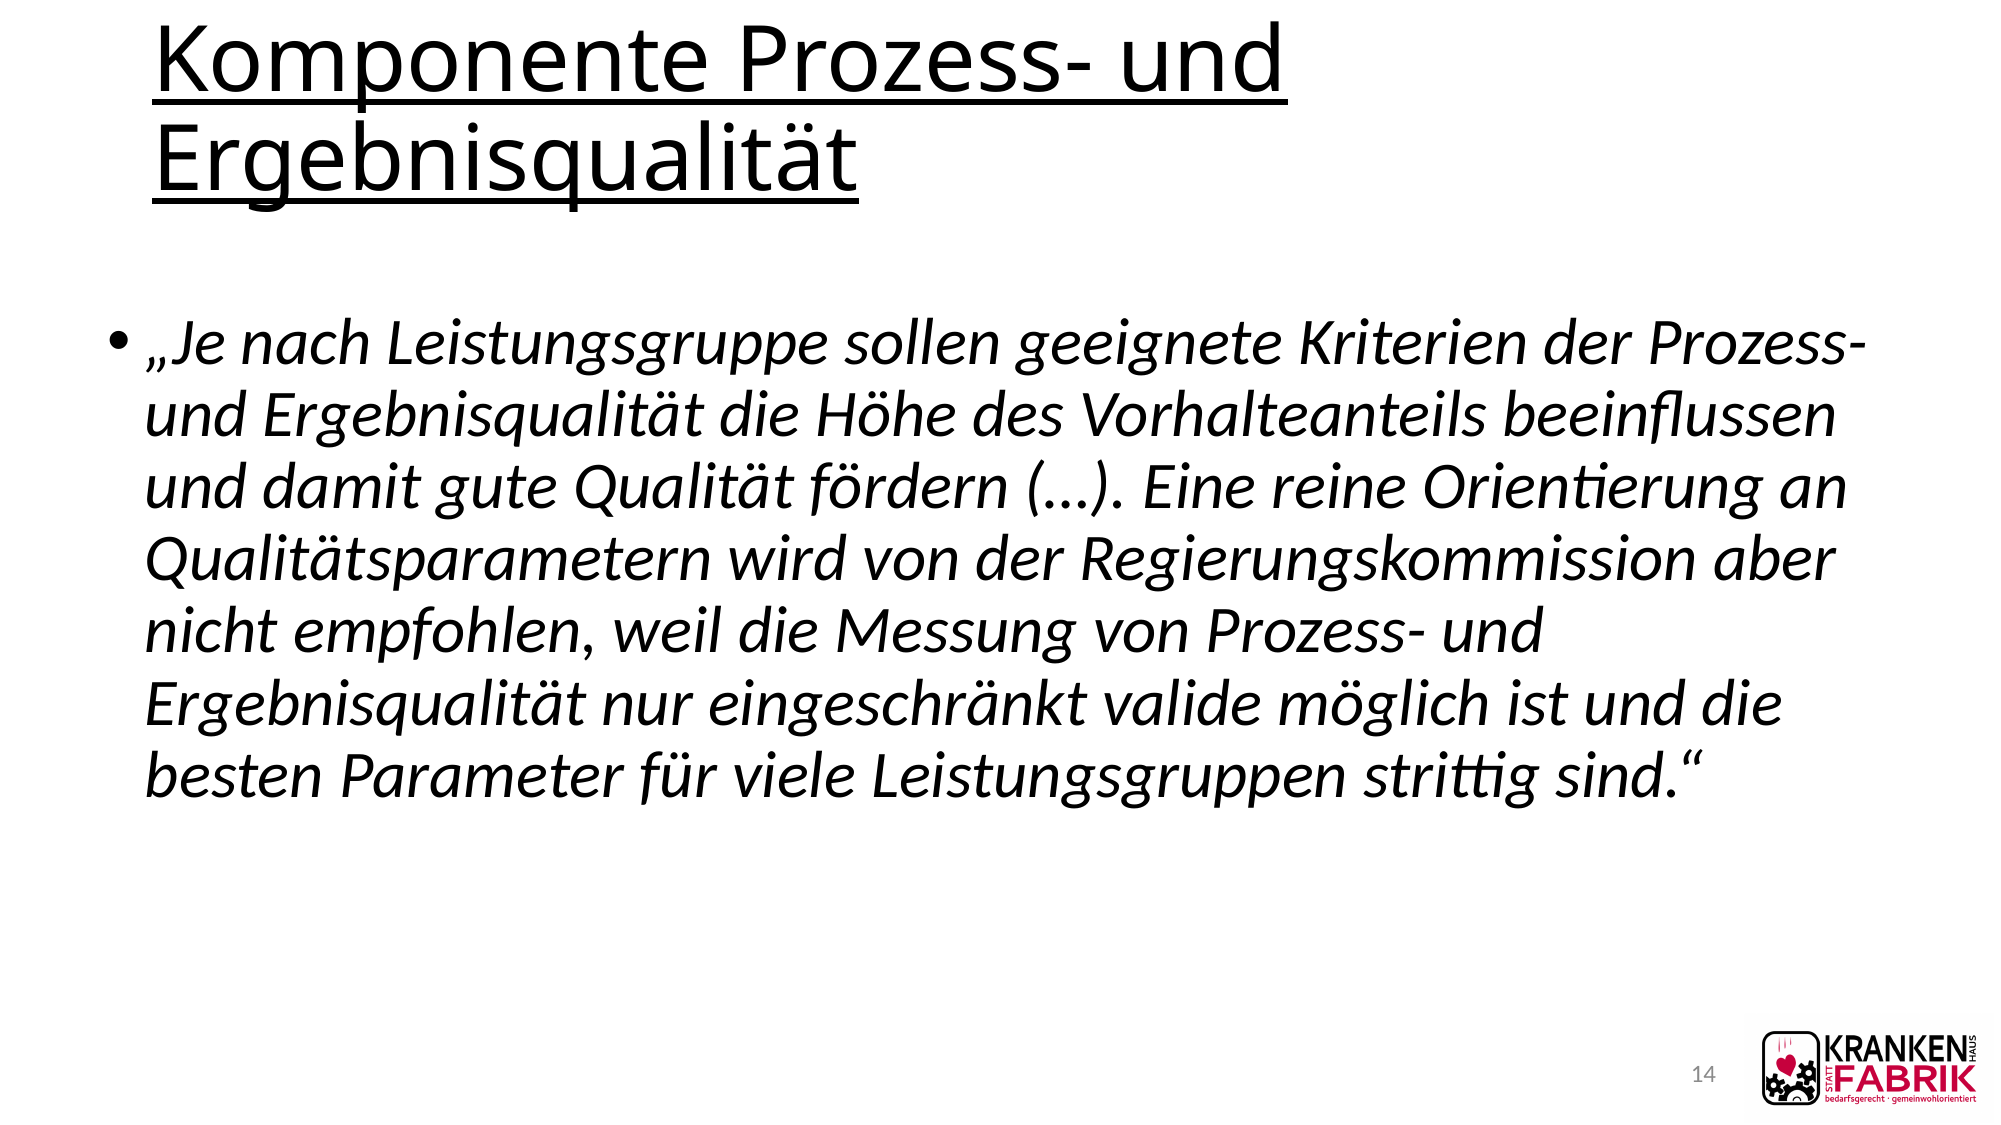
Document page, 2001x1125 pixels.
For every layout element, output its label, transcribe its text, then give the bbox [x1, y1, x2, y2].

slide_number 14 [1281, 1042, 1731, 1103]
picture [1744, 1013, 1994, 1123]
title Komponente Prozess- und Ergebnisqualität [137, 3, 1863, 221]
list „Je nach Leistungsgruppe sollen geeignete Kriterien der Prozess- und Ergebnisqualität die Höhe des Vorhalteanteils beeinflussen und damit gute Qualität fördern (…). Eine reine Orientierung an Qualitätsparametern wird von der Regierungskommission aber nicht empfohlen, weil die Messung von Prozess- und Ergebnisqualität nur eingeschränkt valide möglich ist und die besten Parameter für viele Leistungsgruppen strittig sind.“ [92, 299, 1908, 1103]
